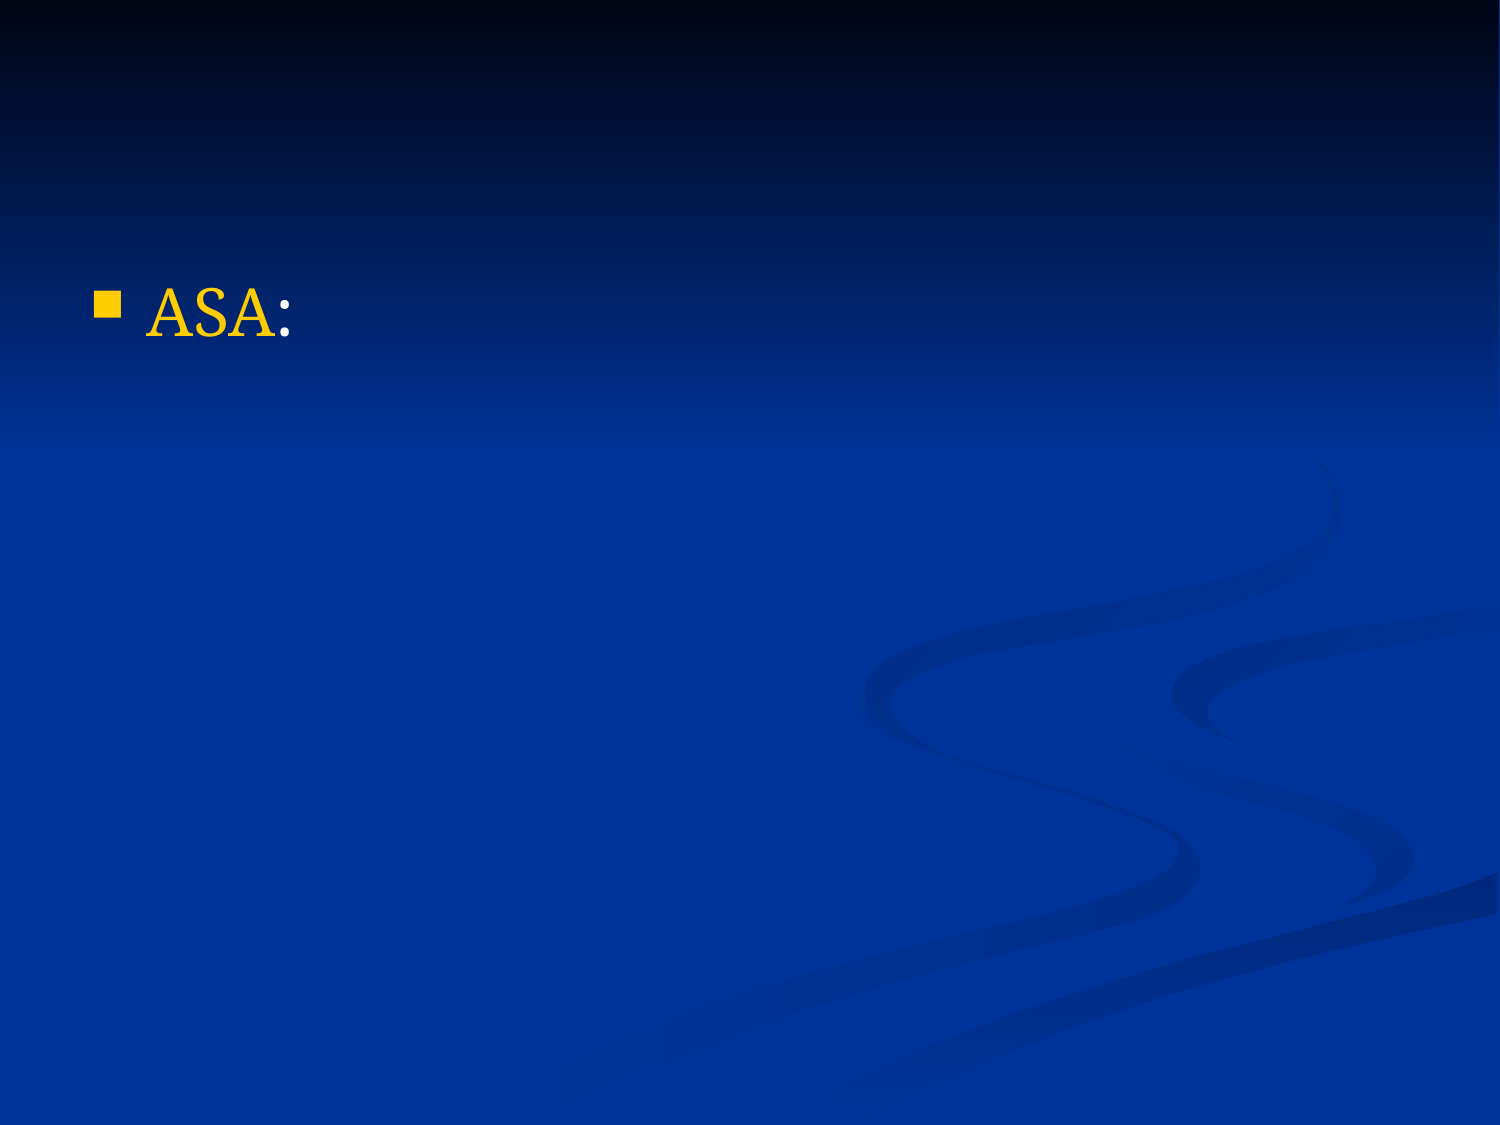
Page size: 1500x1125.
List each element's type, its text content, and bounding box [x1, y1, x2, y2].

list ASA: [74, 262, 1426, 1006]
